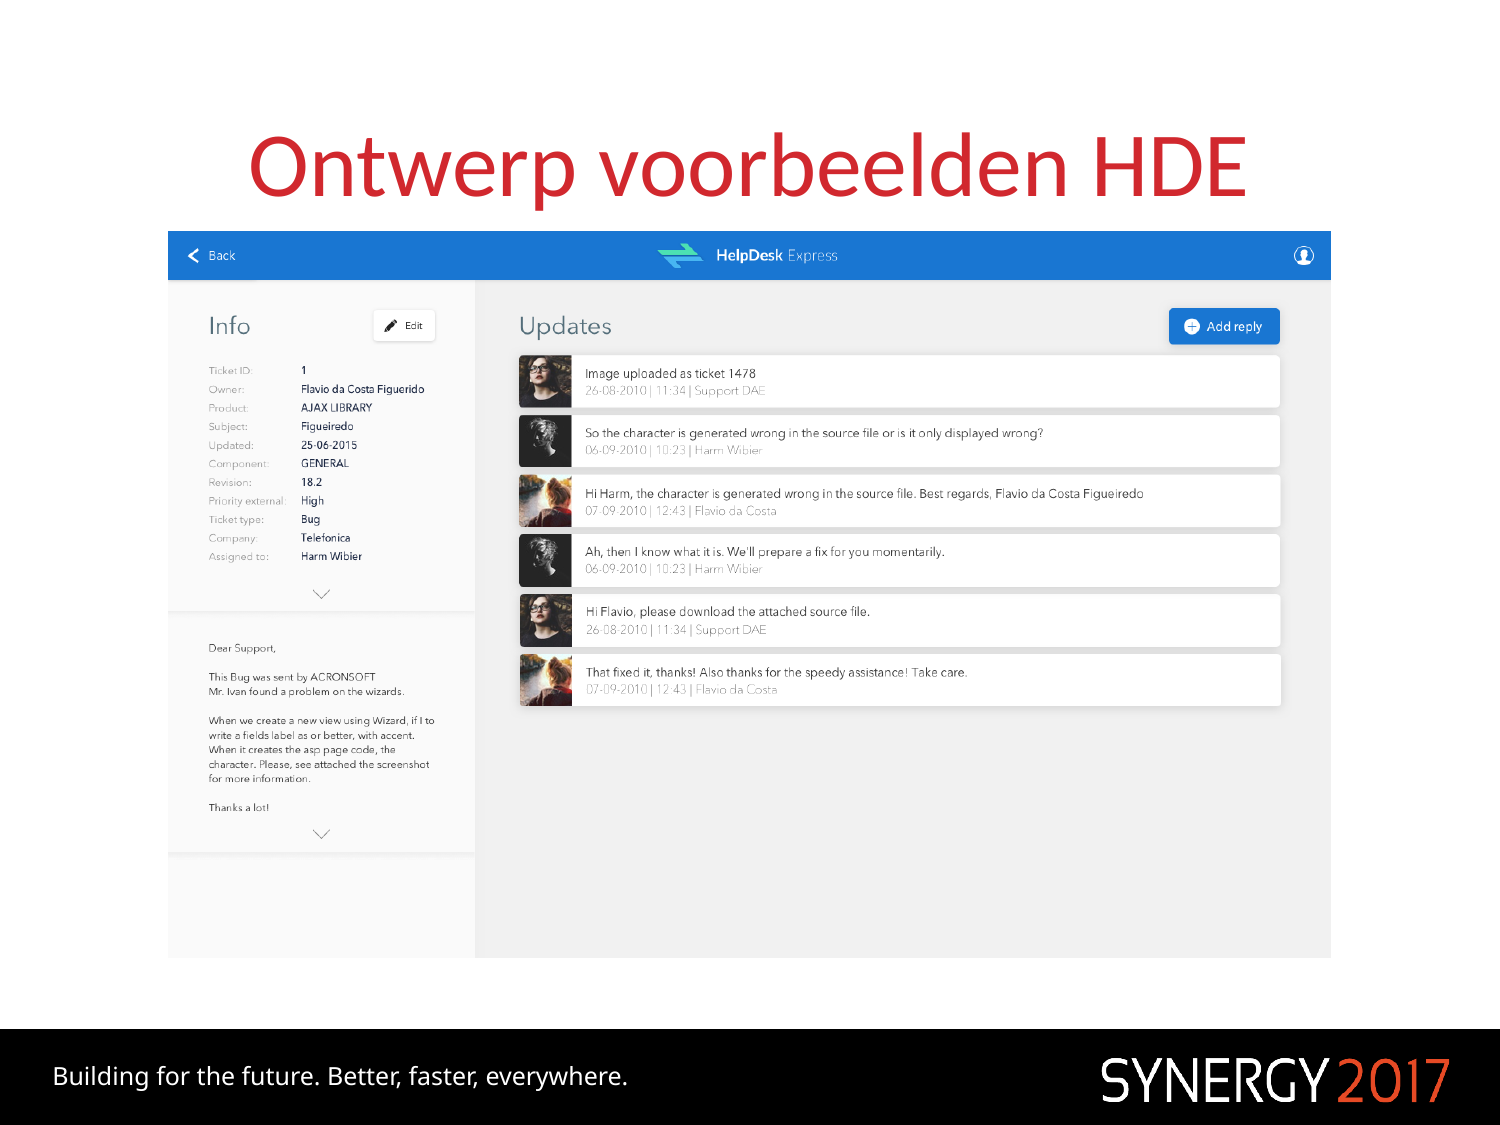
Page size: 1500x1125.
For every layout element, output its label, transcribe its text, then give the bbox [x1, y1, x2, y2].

picture [168, 231, 1331, 959]
picture [1087, 1042, 1463, 1118]
title Ontwerp voorbeelden HDE [75, 66, 1425, 254]
